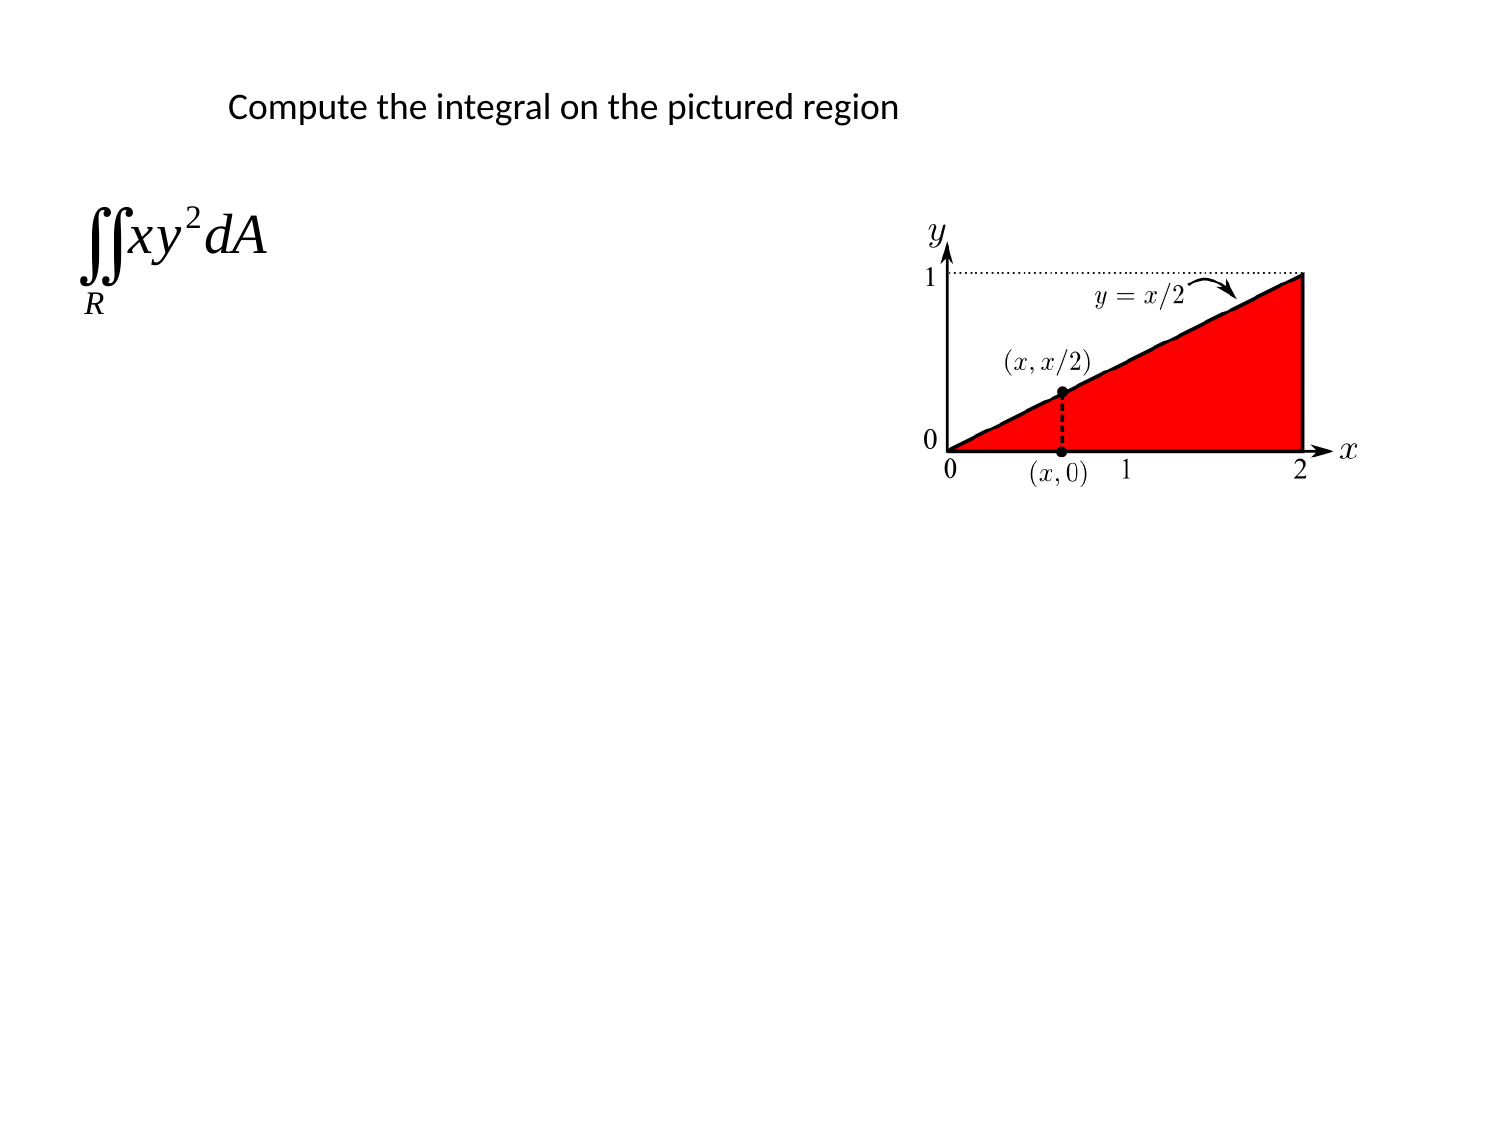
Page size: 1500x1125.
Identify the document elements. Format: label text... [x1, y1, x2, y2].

text_box Compute the integral on the pictured region [213, 74, 916, 135]
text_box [62, 187, 276, 325]
picture [924, 224, 1357, 487]
